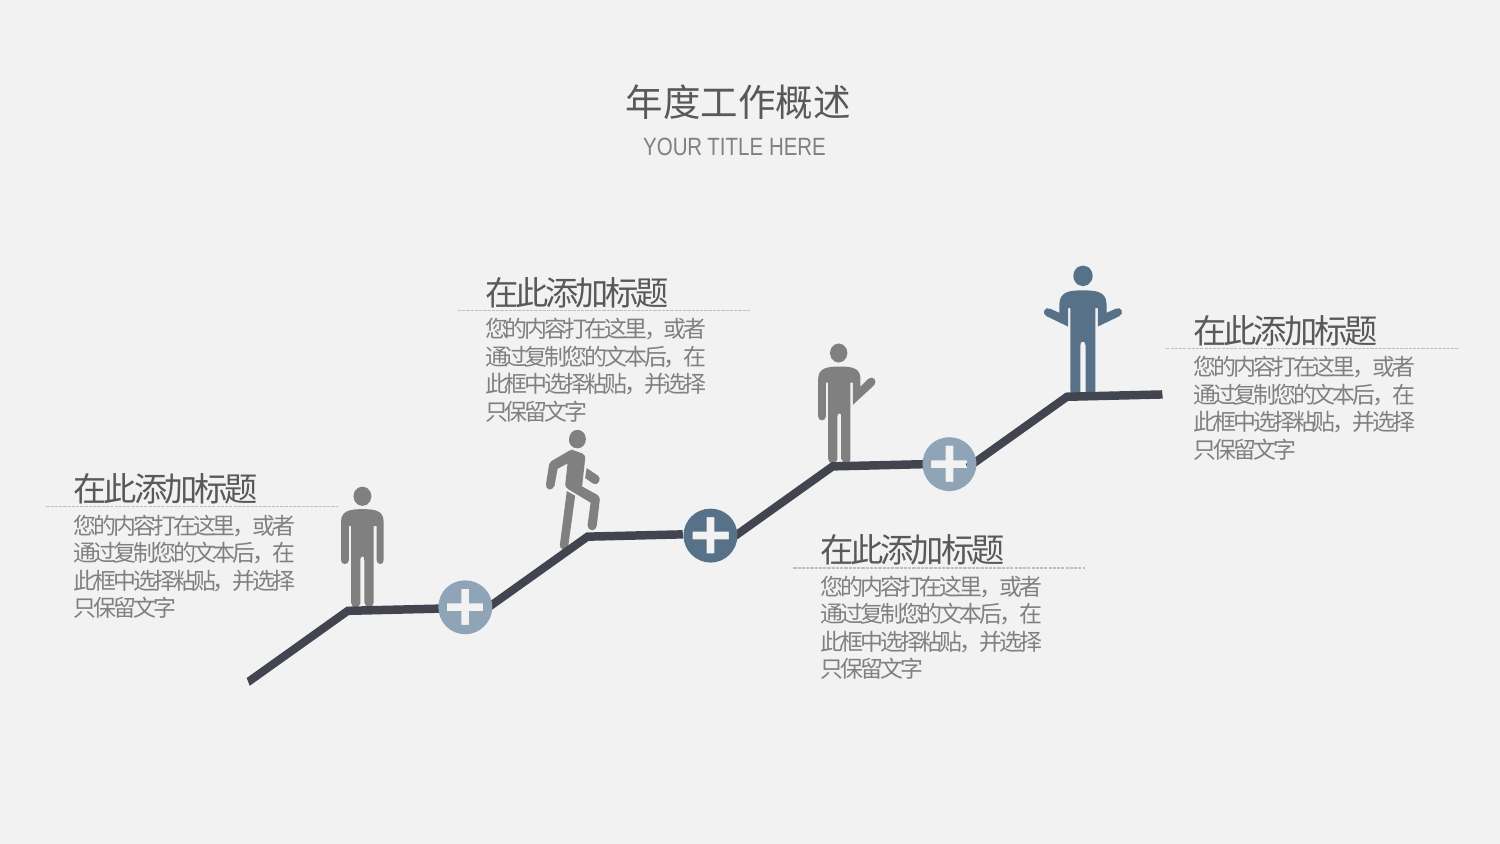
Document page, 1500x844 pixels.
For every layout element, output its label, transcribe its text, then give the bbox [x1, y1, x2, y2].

text_box [492, 551, 575, 610]
text_box [246, 604, 438, 686]
text_box [976, 390, 1163, 466]
text_box 在此添加标题 [59, 449, 352, 516]
text_box 年度工作概述 [569, 71, 907, 132]
text_box [683, 508, 738, 563]
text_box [545, 429, 601, 551]
text_box 您的内容打在这里，或者通过复制您的文本后，在此框中选择粘贴，并选择只保留文字 [1178, 358, 1443, 471]
text_box [601, 530, 683, 541]
text_box 您的内容打在这里，或者通过复制您的文本后，在此框中选择粘贴，并选择只保留文字 [470, 320, 735, 433]
text_box [737, 459, 922, 539]
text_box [341, 486, 384, 608]
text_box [818, 343, 876, 464]
text_box YOUR TITLE HERE [626, 123, 843, 169]
text_box 在此添加标题 [470, 252, 764, 320]
text_box 在此添加标题 [806, 510, 1099, 577]
text_box 在此添加标题 [1178, 290, 1472, 358]
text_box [1043, 265, 1123, 397]
text_box [438, 580, 493, 635]
text_box [922, 437, 977, 492]
text_box 您的内容打在这里，或者通过复制您的文本后，在此框中选择粘贴，并选择只保留文字 [806, 577, 1070, 690]
text_box 您的内容打在这里，或者通过复制您的文本后，在此框中选择粘贴，并选择只保留文字 [59, 516, 323, 629]
